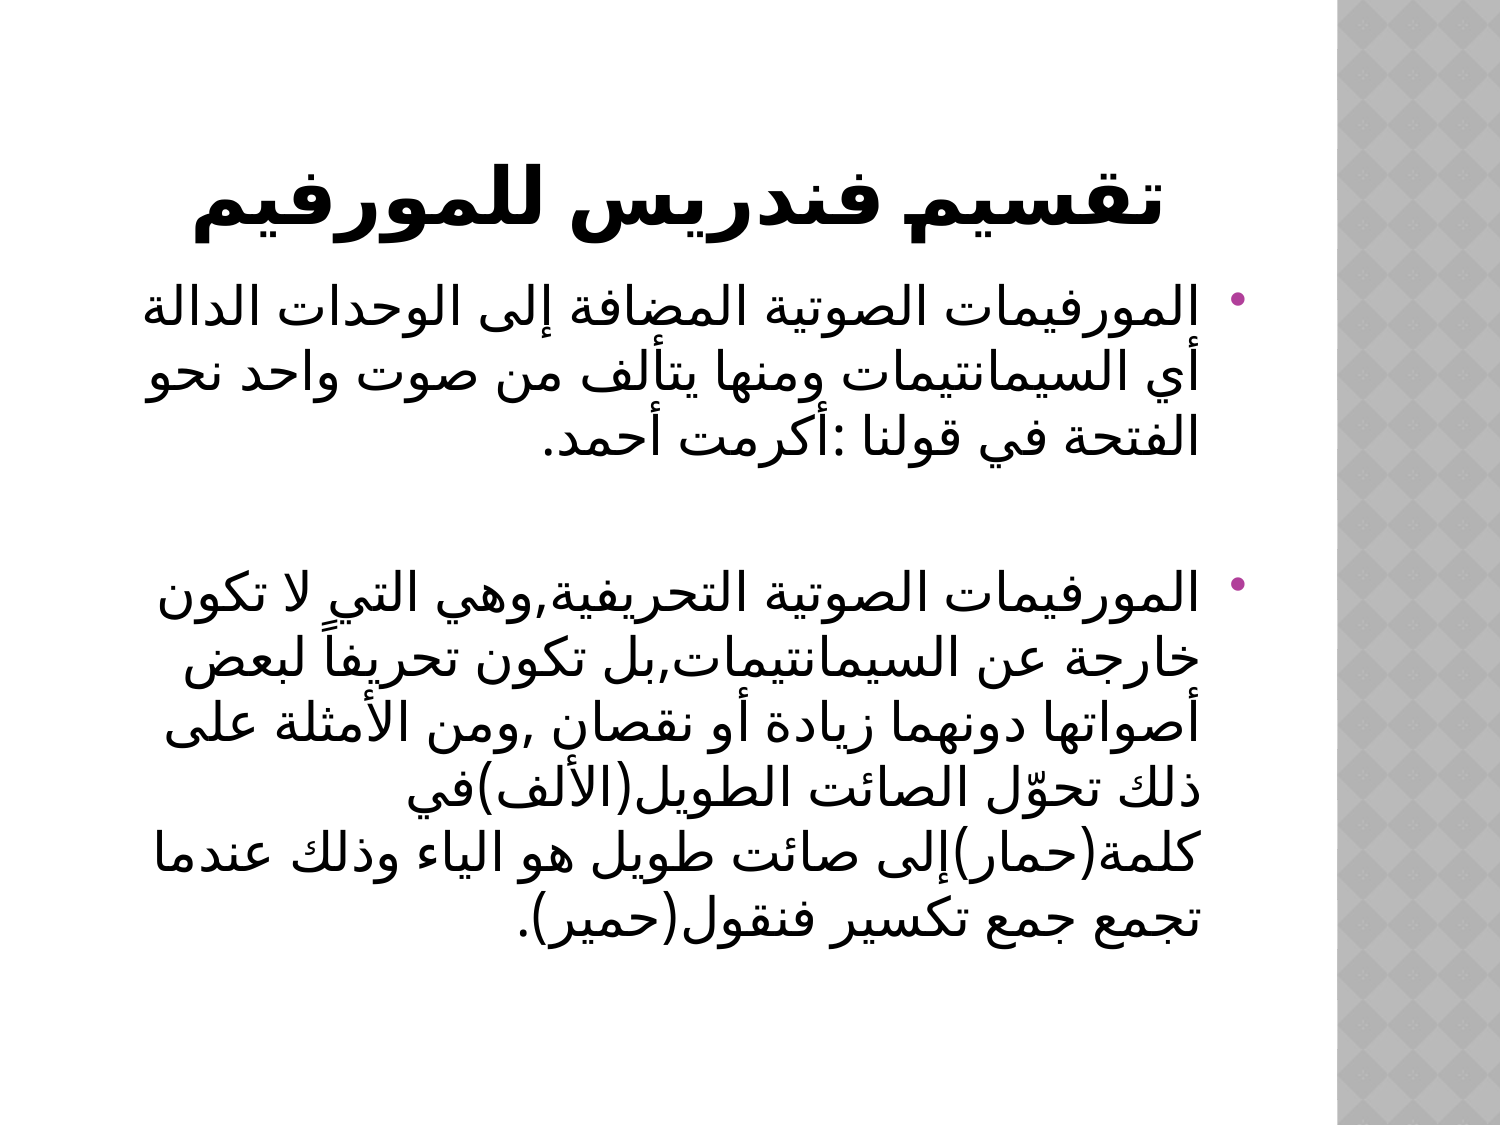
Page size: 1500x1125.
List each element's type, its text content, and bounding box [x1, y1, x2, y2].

list المورفيمات الصوتية المضافة إلى الوحدات الدالة أي السيمانتيمات ومنها يتألف من صوت واحد نحو الفتحة في قولنا :أكرمت أحمد. المورفيمات الصوتية التحريفية,وهي التي لا تكون خارجة عن السيمانتيمات,بل تكون تحريفاً لبعض أصواتها دونهما زيادة أو نقصان ,ومن الأمثلة على ذلك تحوّل الصائت الطويل(الألف)في كلمة(حمار)إلى صائت طويل هو الياء وذلك عندما تجمع جمع تكسير فنقول(حمير). [75, 264, 1263, 1059]
title تقسيم فندريس للمورفيم [75, 52, 1263, 240]
